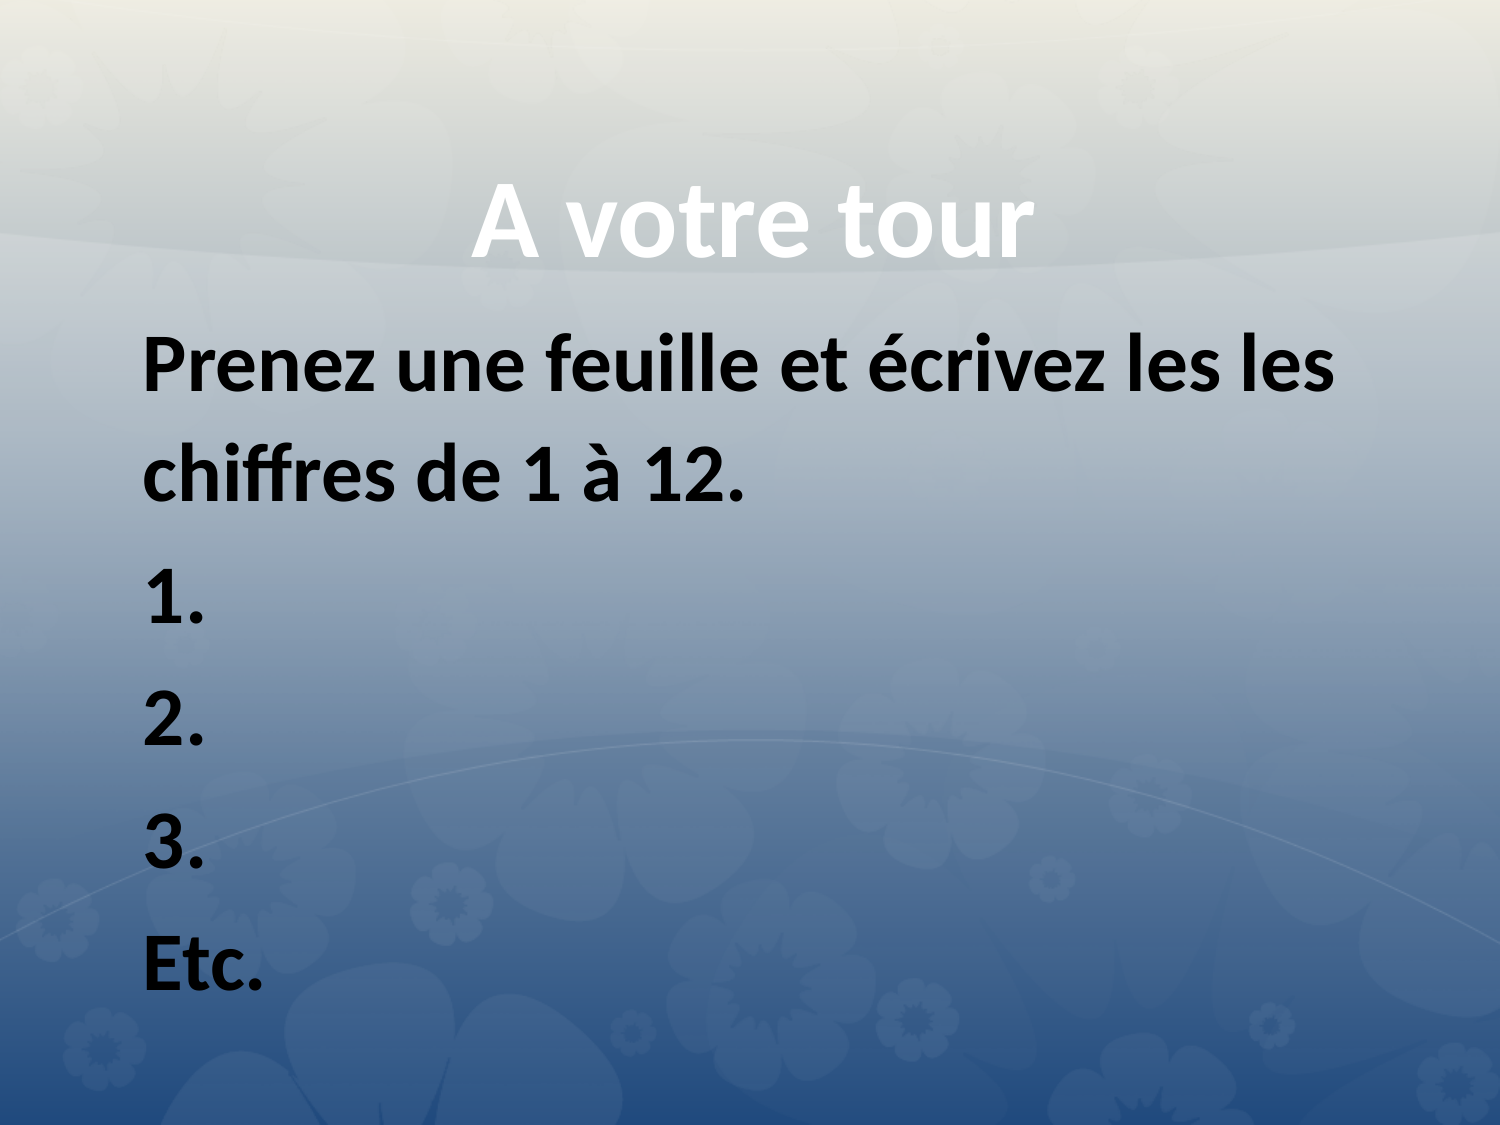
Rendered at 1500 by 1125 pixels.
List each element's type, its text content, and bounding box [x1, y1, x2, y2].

subtitle Prenez une feuille et écrivez les les chiffres de 1 à 12. 1. 2. 3. Etc. [127, 290, 1372, 1039]
picture [0, 0, 1500, 1125]
title A votre tour [132, 88, 1377, 291]
